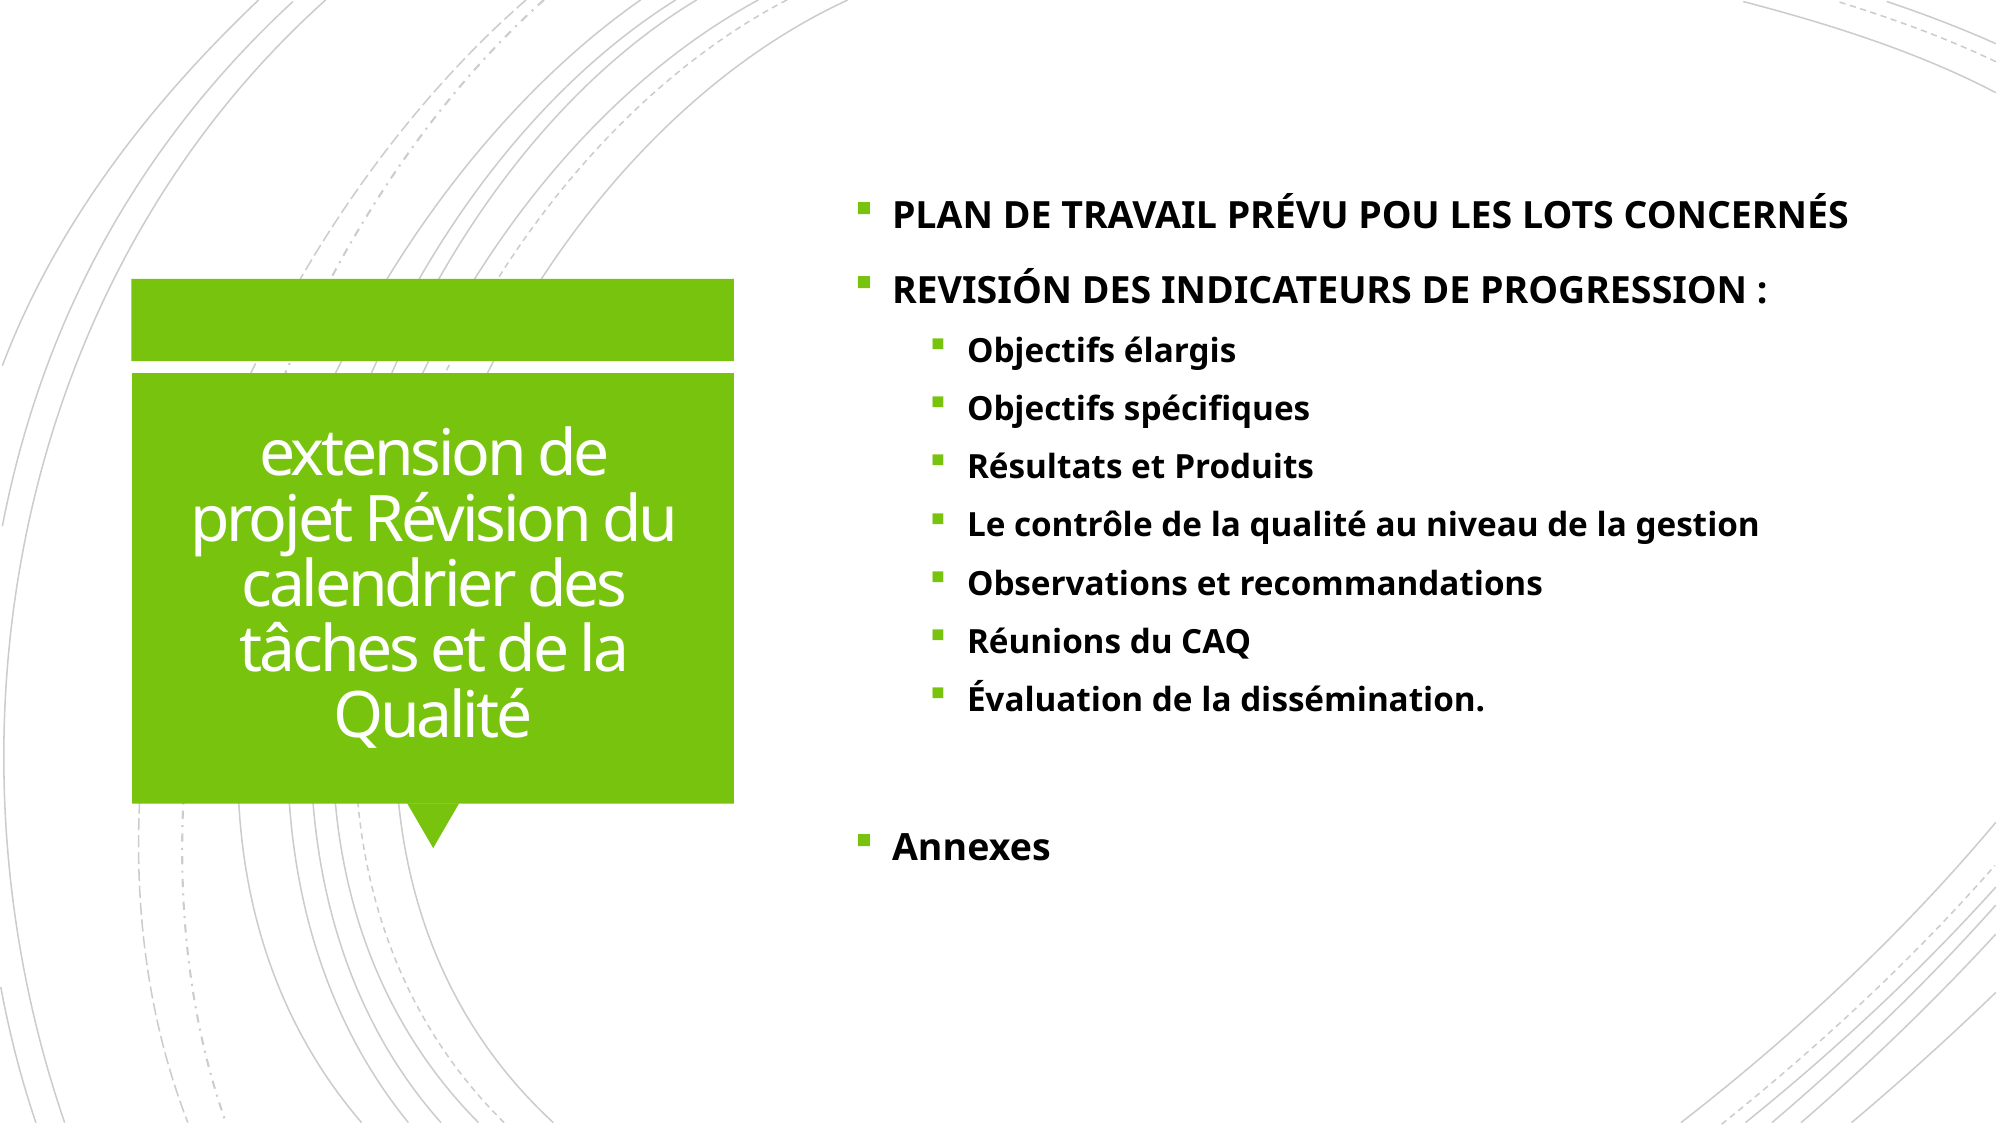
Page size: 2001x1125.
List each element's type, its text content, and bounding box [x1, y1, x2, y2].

list PLAN DE TRAVAIL PRÉVU POU LES LOTS CONCERNÉS REVISIÓN DES INDICATEURS DE PROGRESSION : Objectifs élargis Objectifs spécifiques Résultats et Produits Le contrôle de la qualité au niveau de la gestion Observations et recommandations Réunions du CAQ Évaluation de la dissémination. Annexes [839, 131, 1871, 993]
title extension de projet Révision du calendrier des tâches et de la Qualité [145, 385, 720, 789]
